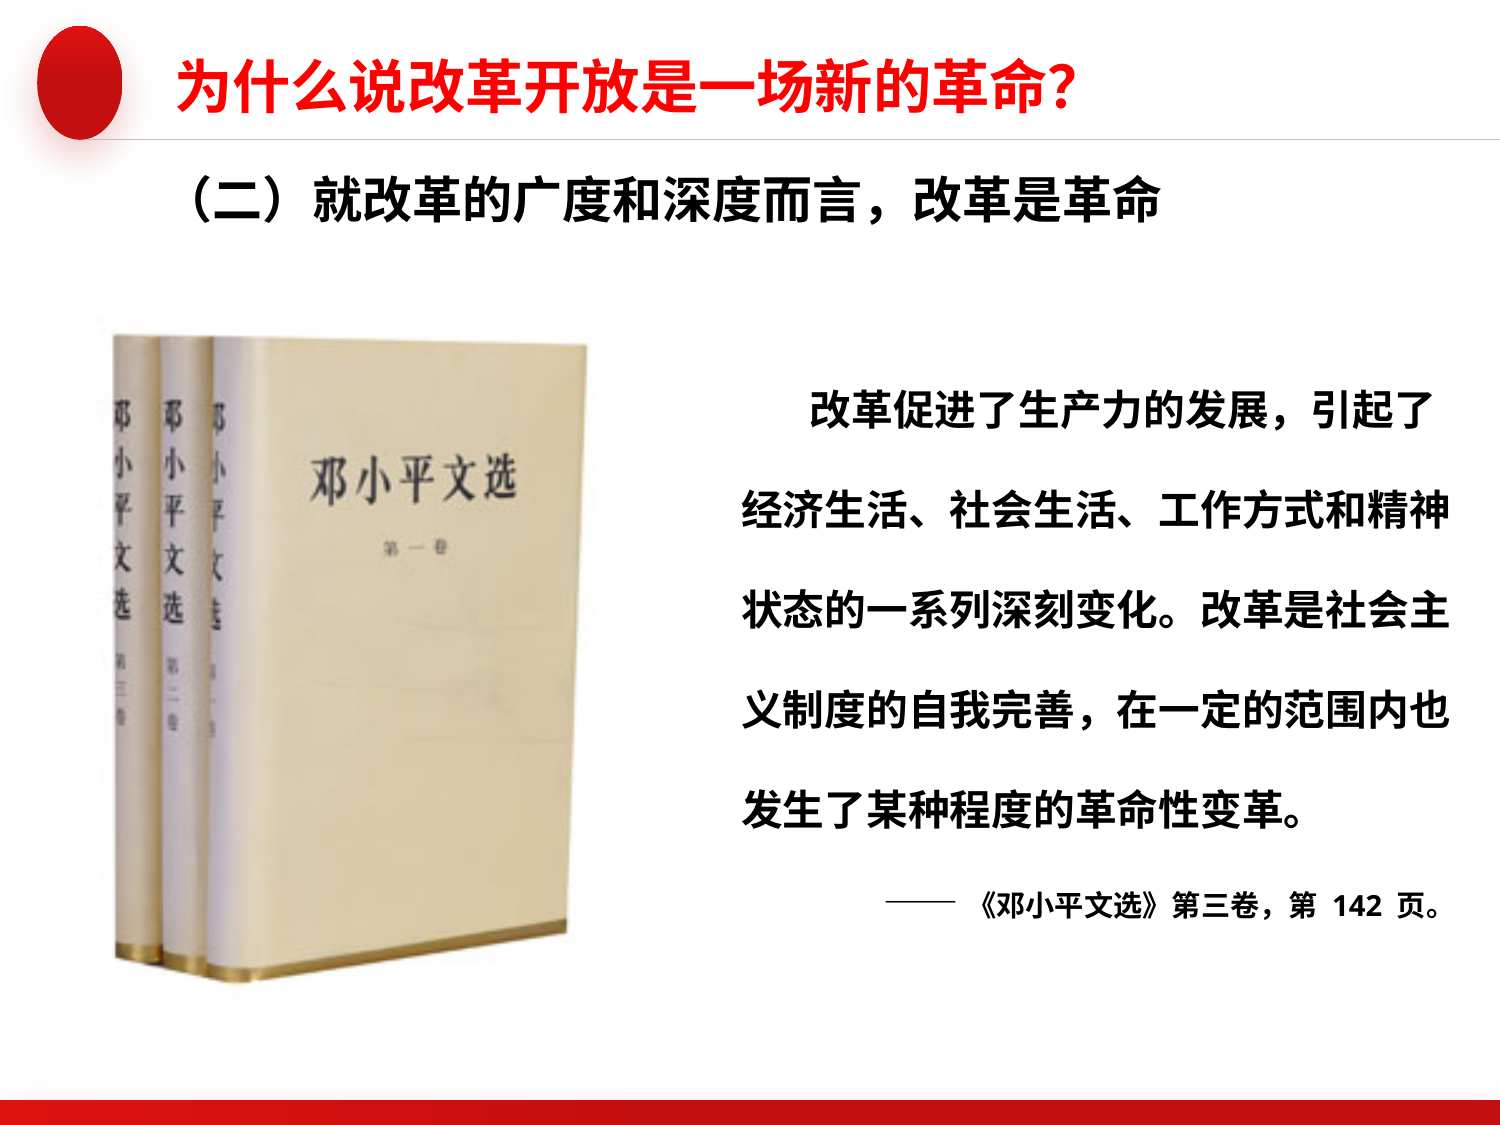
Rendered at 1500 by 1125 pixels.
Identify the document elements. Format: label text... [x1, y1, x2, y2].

text_box 改革促进了生产力的发展，引起了经济生活、社会生活、工作方式和精神状态的一系列深刻变化。改革是社会主义制度的自我完善，在一定的范围内也发生了某种程度的革命性变革。 ——《邓小平文选》第三卷，第 142 页。 [726, 326, 1471, 932]
text_box 为什么说改革开放是一场新的革命？ [159, 42, 1115, 128]
picture [76, 278, 605, 1003]
text_box （二）就改革的广度和深度而言，改革是革命 [147, 160, 1308, 236]
